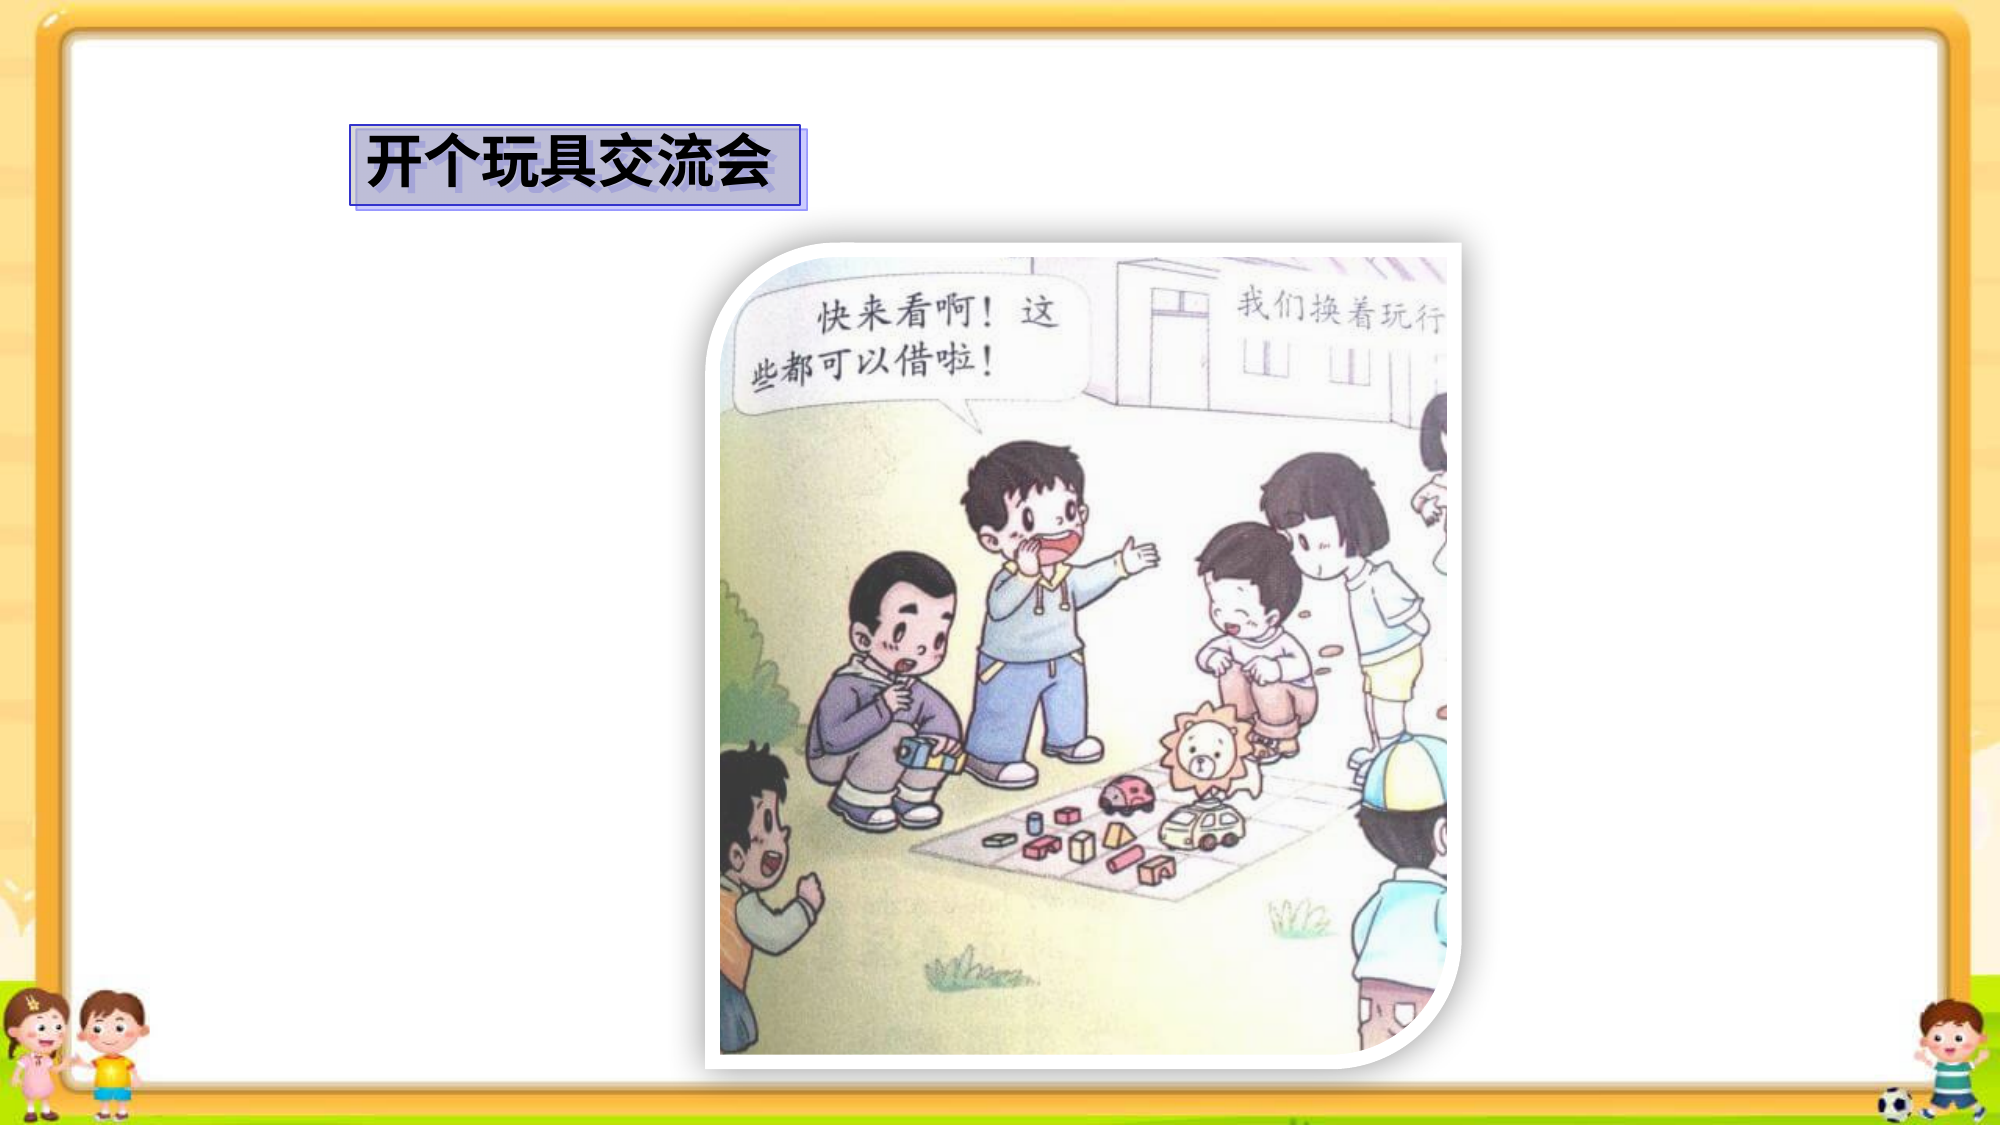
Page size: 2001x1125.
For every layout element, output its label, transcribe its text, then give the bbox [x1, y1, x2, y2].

title 开个玩具交流会 [350, 125, 801, 205]
picture [0, 0, 2000, 1125]
